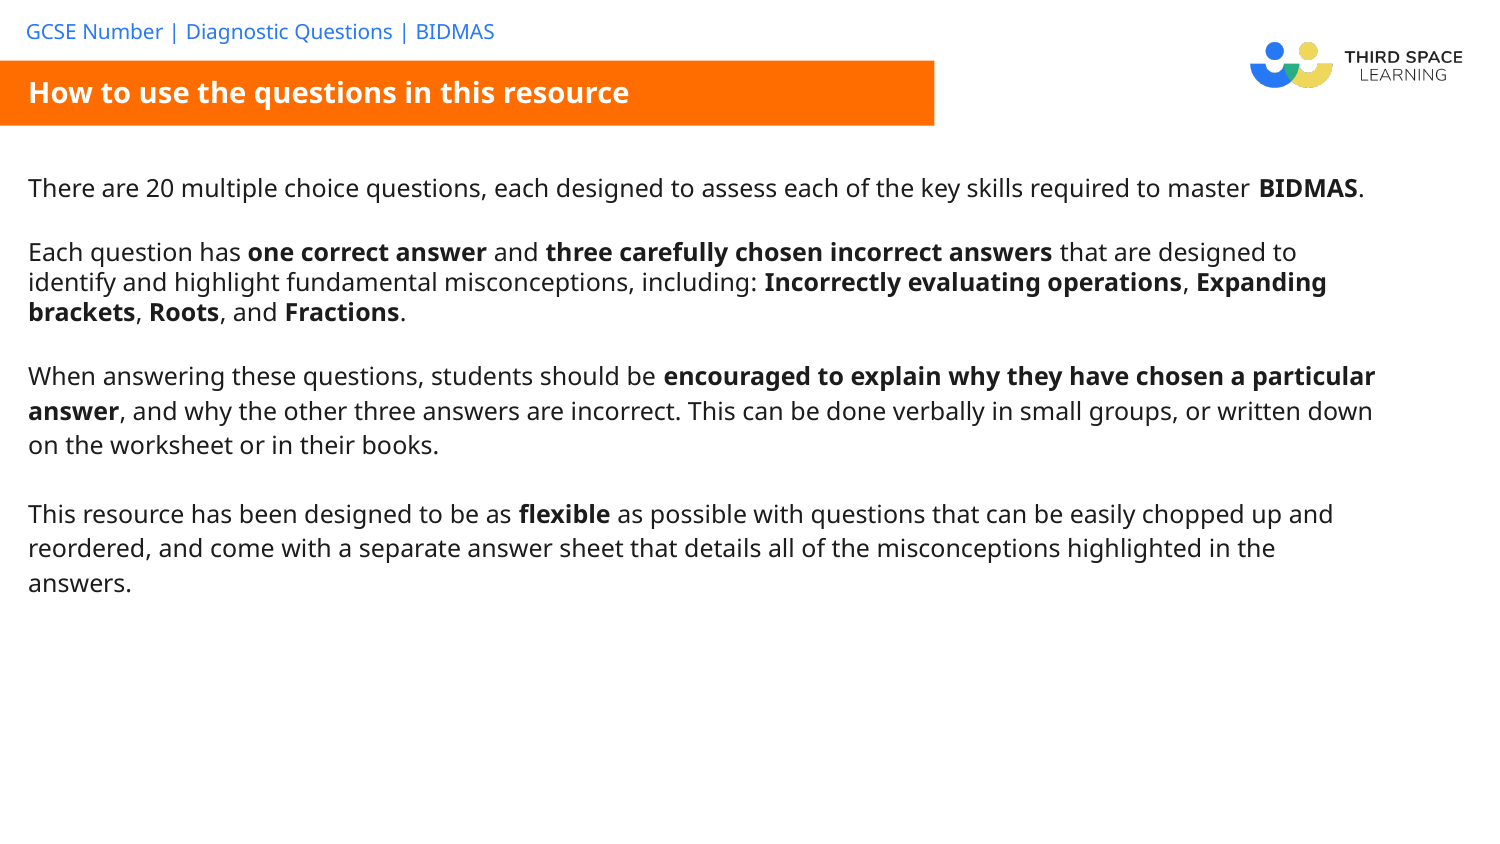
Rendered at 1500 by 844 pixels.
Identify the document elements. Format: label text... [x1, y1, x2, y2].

text_box How to use the questions in this resource [13, 59, 658, 125]
text_box There are 20 multiple choice questions, each designed to assess each of the key skills required to master BIDMAS. Each question has one correct answer and three carefully chosen incorrect answers that are designed to identify and highlight fundamental misconceptions, including: Incorrectly evaluating operations, Expanding brackets, Roots, and Fractions. When answering these questions, students should be encouraged to explain why they have chosen a particular answer, and why the other three answers are incorrect. This can be done verbally in small groups, or written down on the worksheet or in their books. This resource has been designed to be as flexible as possible with questions that can be easily chopped up and reordered, and come with a separate answer sheet that details all of the misconceptions highlighted in the answers. [13, 164, 1403, 695]
picture [1250, 33, 1465, 99]
